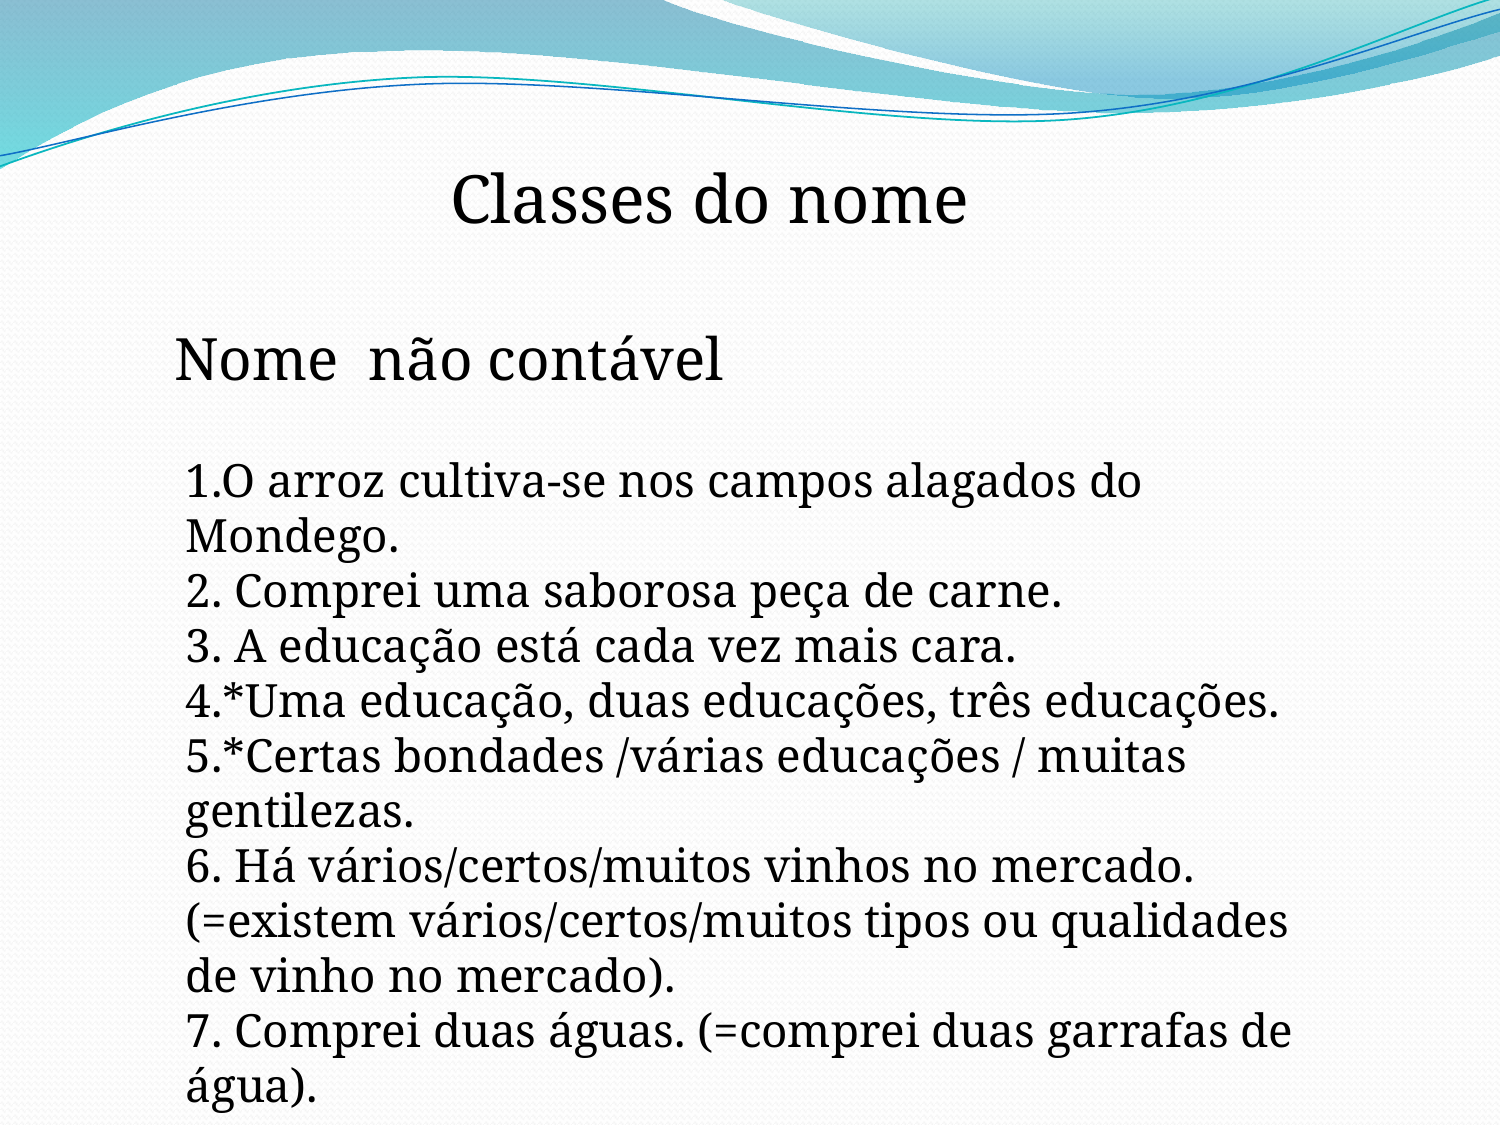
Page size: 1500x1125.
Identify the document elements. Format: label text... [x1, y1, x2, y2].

text_box Nome não contável [159, 314, 750, 400]
text_box Classes do nome [435, 148, 984, 244]
text_box 1.O arroz cultiva-se nos campos alagados do Mondego. 2. Comprei uma saborosa peça de carne. 3. A educação está cada vez mais cara. 4.*Uma educação, duas educações, três educações. 5.*Certas bondades /várias educações / muitas gentilezas. 6. Há vários/certos/muitos vinhos no mercado. (=existem vários/certos/muitos tipos ou qualidades de vinho no mercado). 7. Comprei duas águas. (=comprei duas garrafas de água). [171, 444, 1353, 1119]
